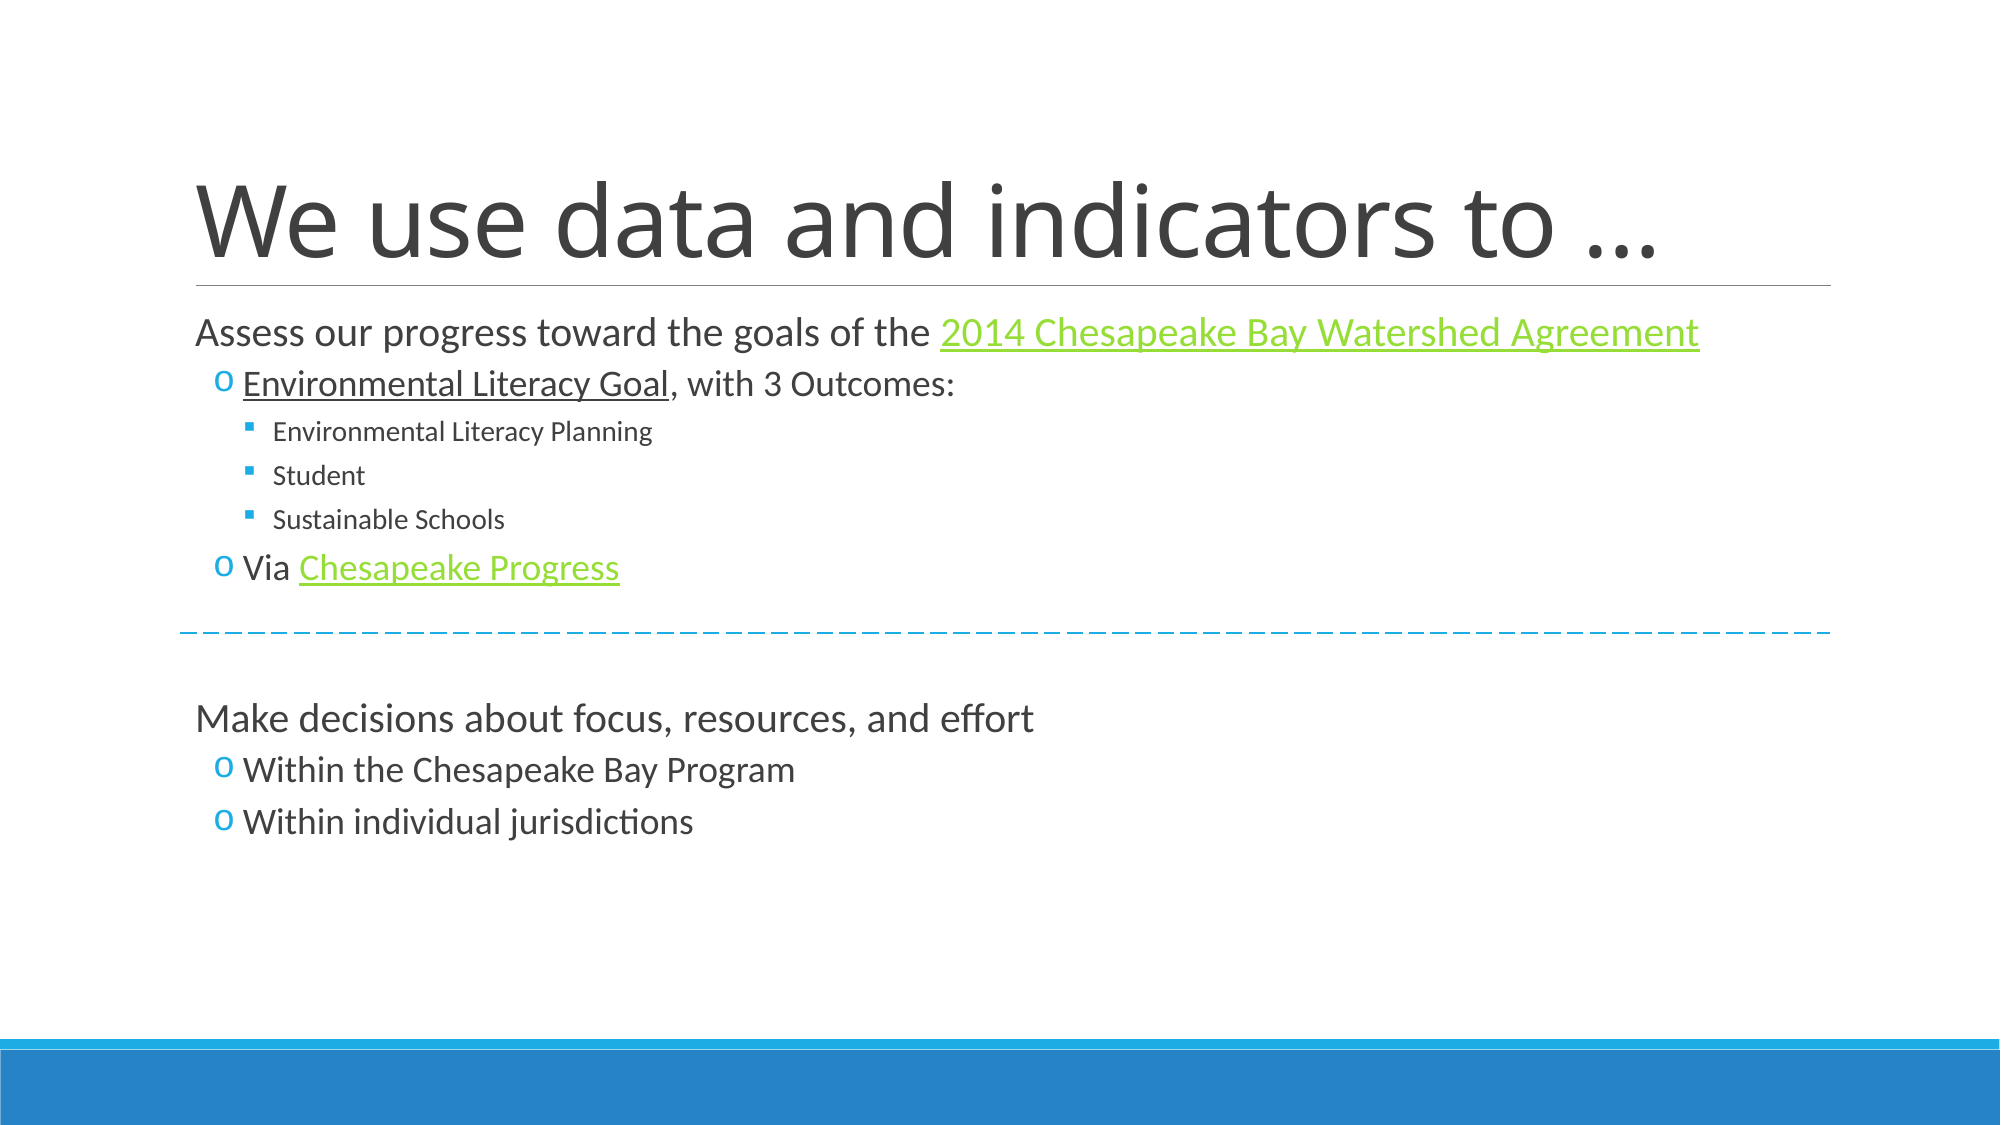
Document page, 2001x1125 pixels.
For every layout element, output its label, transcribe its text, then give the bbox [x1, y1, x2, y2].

list Assess our progress toward the goals of the 2014 Chesapeake Bay Watershed Agreement Environmental Literacy Goal, with 3 Outcomes: Environmental Literacy Planning Student Sustainable Schools Via Chesapeake Progress Make decisions about focus, resources, and effort Within the Chesapeake Bay Program Within individual jurisdictions [180, 302, 1830, 632]
title We use data and indicators to … [180, 47, 1830, 285]
list Assess our progress toward the goals of the 2014 Chesapeake Bay Watershed Agreement Environmental Literacy Goal, with 3 Outcomes: Environmental Literacy Planning Student Sustainable Schools Via Chesapeake Progress Make decisions about focus, resources, and effort Within the Chesapeake Bay Program Within individual jurisdictions [180, 641, 1830, 963]
